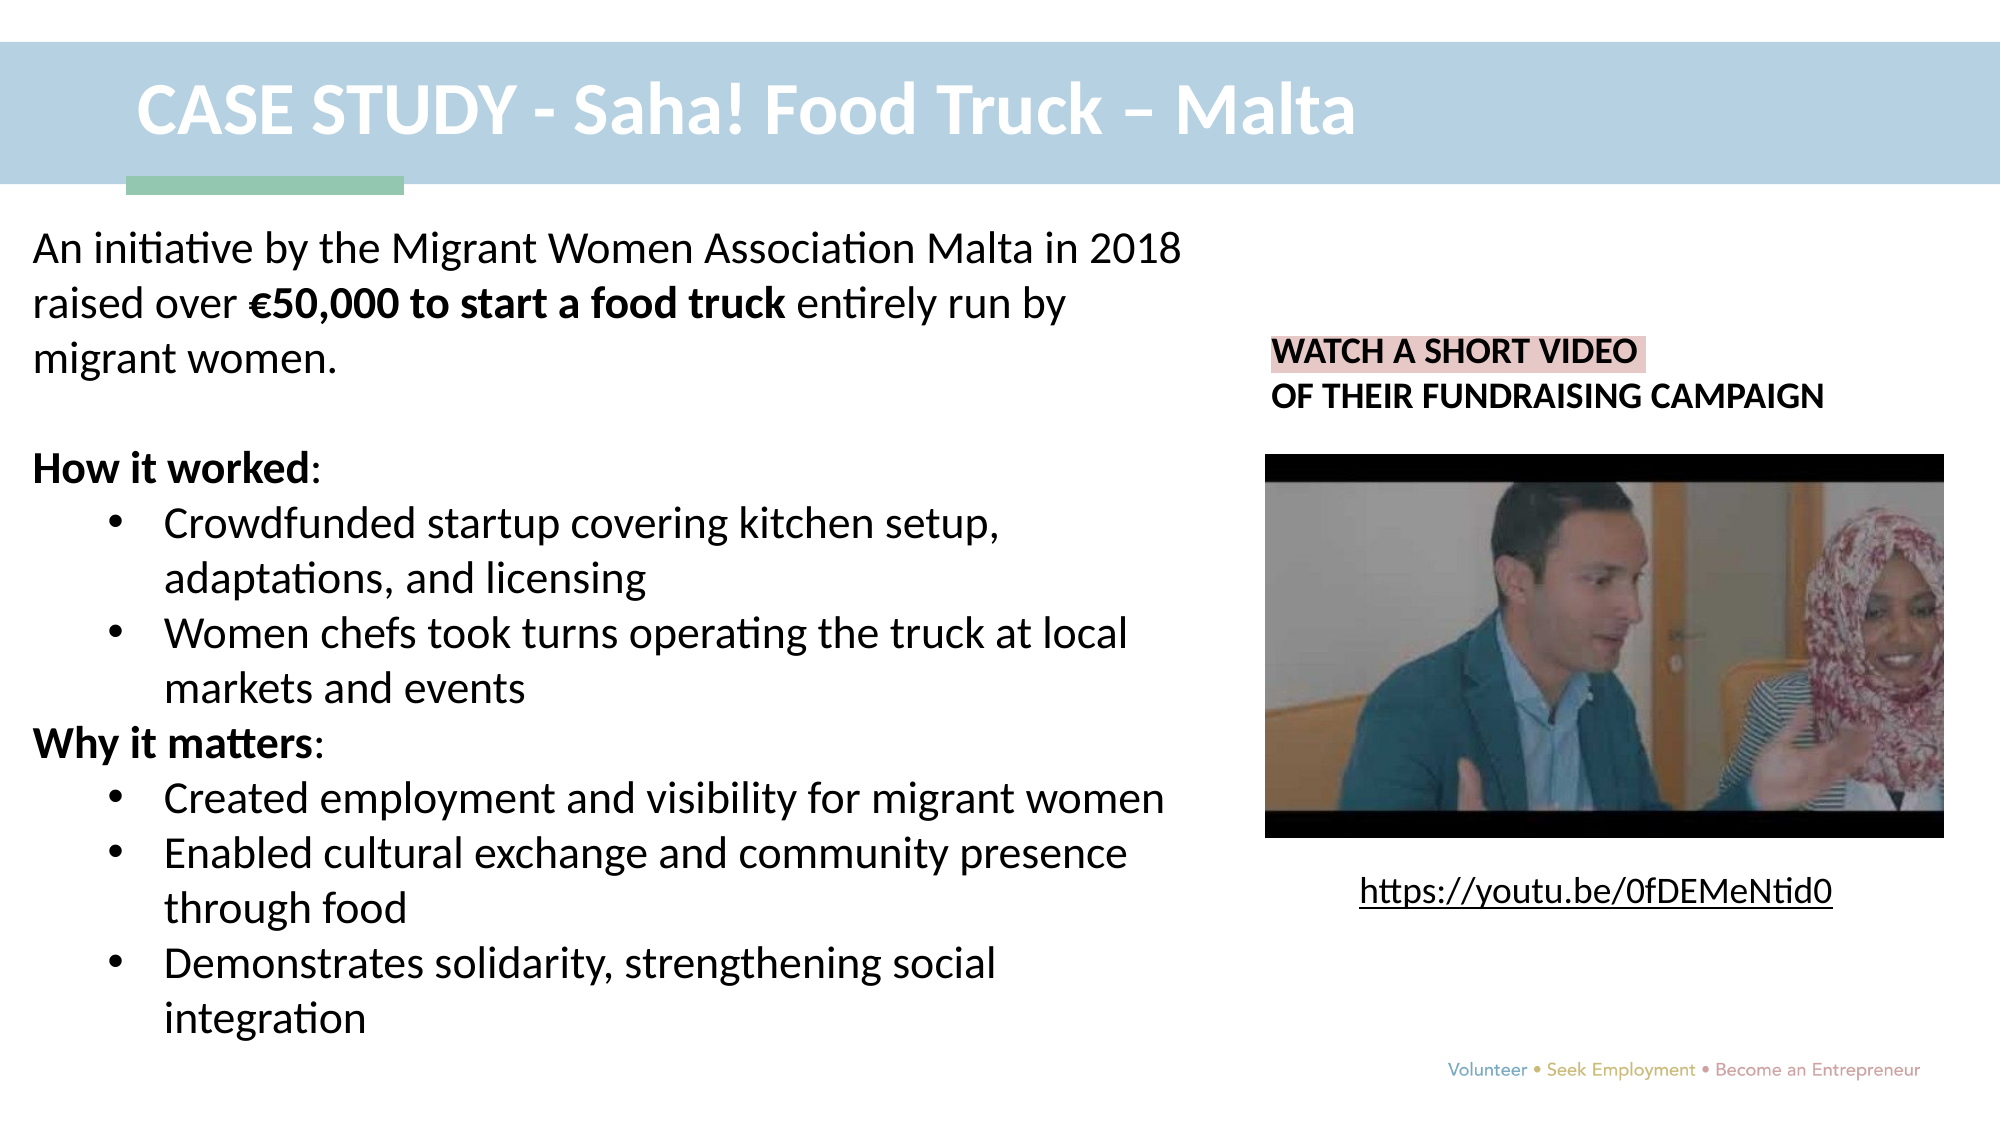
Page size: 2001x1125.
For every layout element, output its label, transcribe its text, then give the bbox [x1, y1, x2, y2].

text_box An initiative by the Migrant Women Association Malta in 2018 raised over €50,000 to start a food truck entirely run by migrant women. How it worked: Crowdfunded startup covering kitchen setup, adaptations, and licensing Women chefs took turns operating the truck at local markets and events Why it matters: Created employment and visibility for migrant women Enabled cultural exchange and community presence through food Demonstrates solidarity, strengthening social integration [18, 210, 1221, 1106]
text_box WATCH A SHORT VIDEO OF THEIR FUNDRAISING CAMPAIGN [1256, 318, 1937, 424]
text_box https://youtu.be/0fDEMeNtid0 [1344, 859, 2000, 919]
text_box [1264, 454, 1945, 839]
list CASE STUDY - Saha! Food Truck – Malta [123, 51, 1913, 170]
picture [1418, 1046, 1971, 1103]
